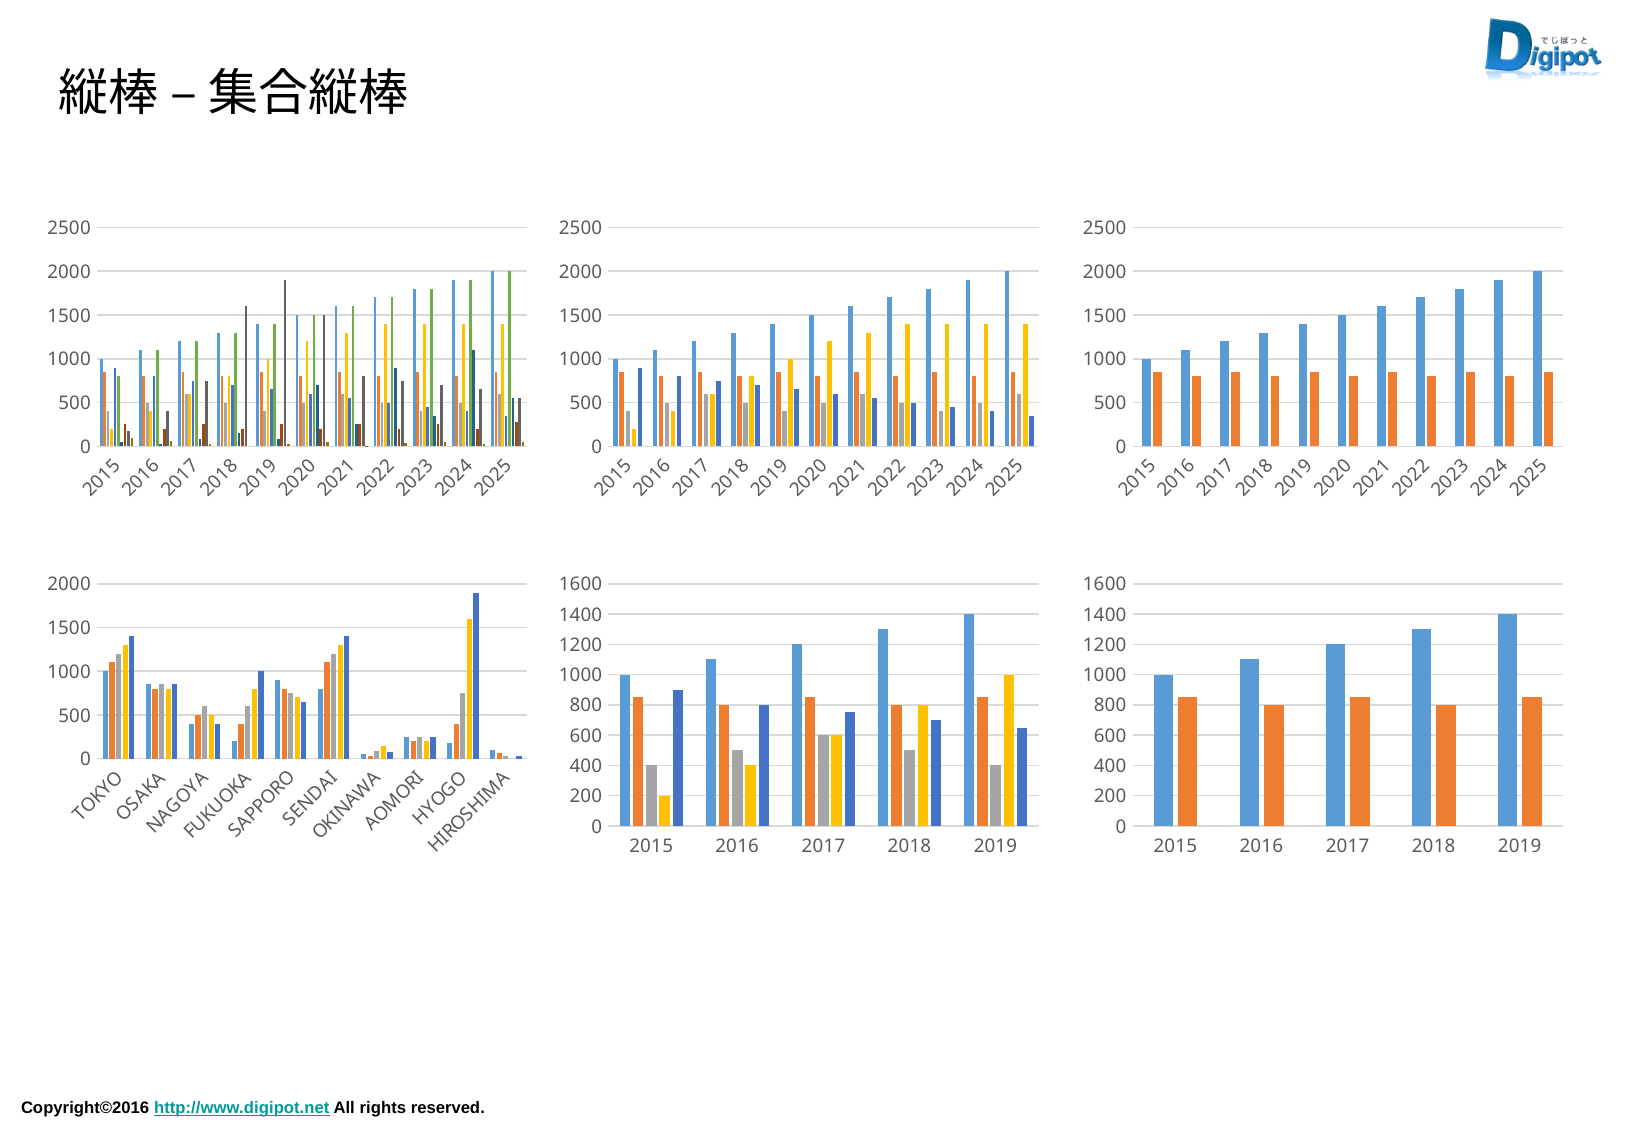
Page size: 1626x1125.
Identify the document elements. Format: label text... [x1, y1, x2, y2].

chart [37, 207, 538, 509]
picture [1485, 18, 1602, 82]
text_box 縦棒 – 集合縦棒 [44, 53, 424, 128]
chart [548, 207, 1049, 509]
chart [548, 564, 1049, 865]
chart [1072, 564, 1574, 865]
chart [37, 564, 538, 865]
chart [1072, 207, 1574, 509]
